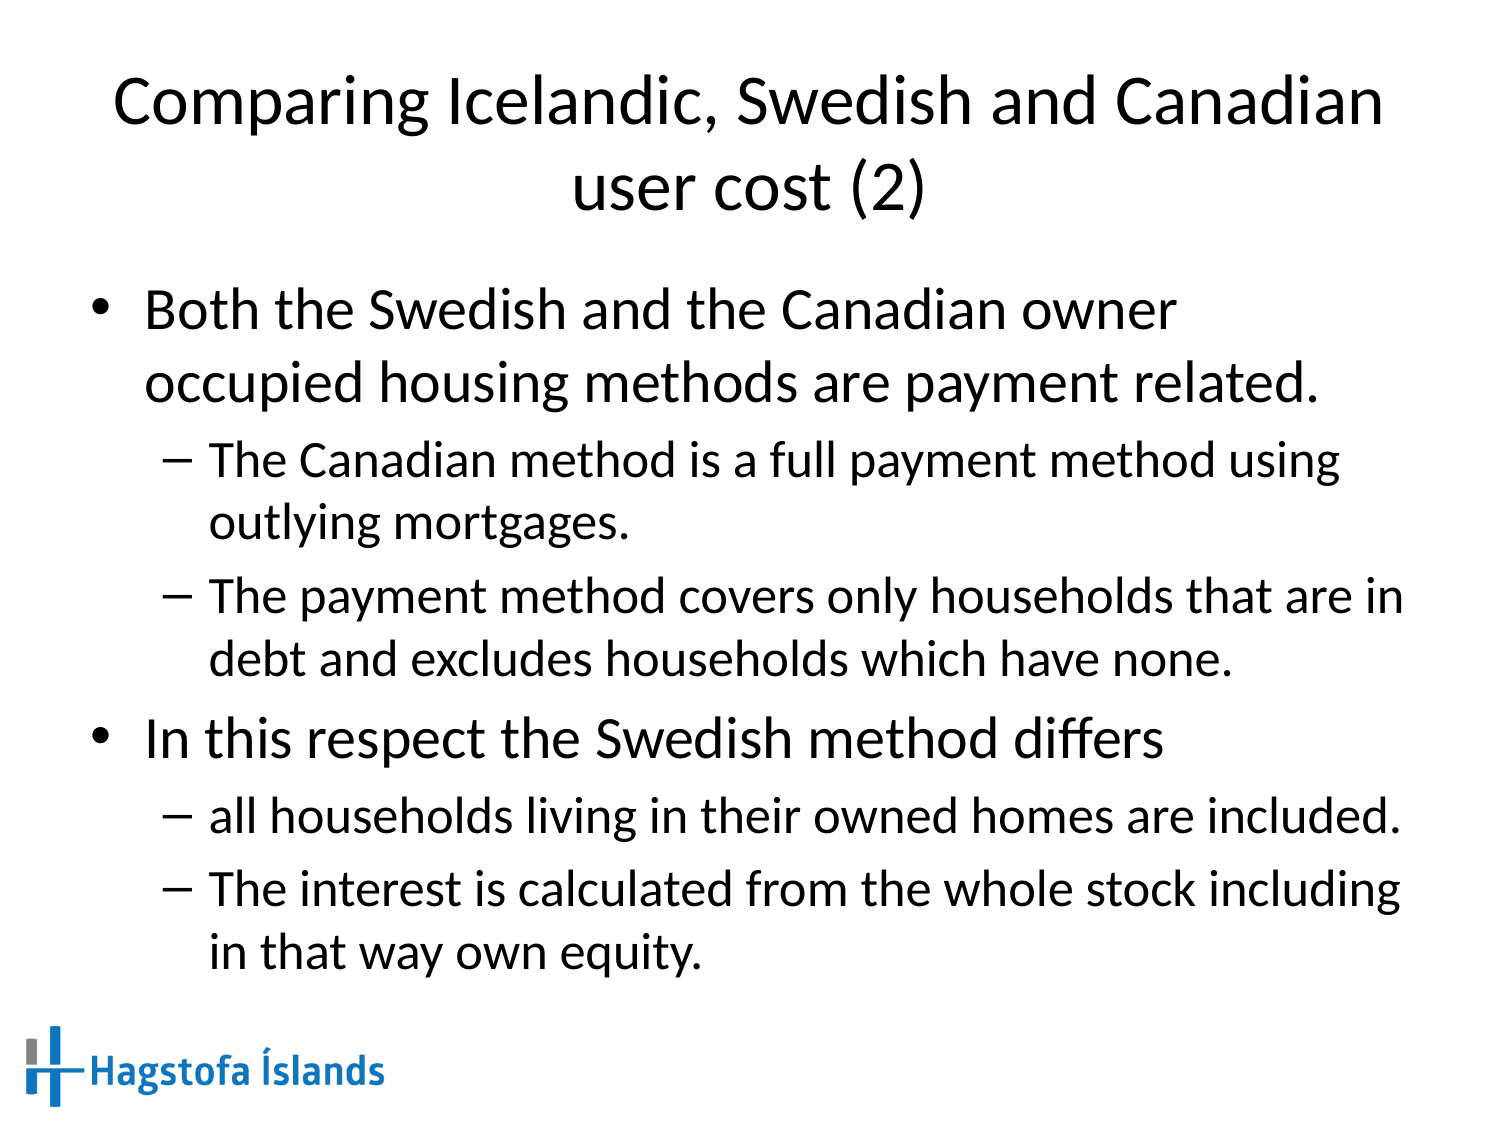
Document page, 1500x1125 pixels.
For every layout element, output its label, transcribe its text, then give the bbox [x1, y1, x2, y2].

list Both the Swedish and the Canadian owner occupied housing methods are payment related. The Canadian method is a full payment method using outlying mortgages. The payment method covers only households that are in debt and excludes households which have none. In this respect the Swedish method differs all households living in their owned homes are included. The interest is calculated from the whole stock including in that way own equity. [75, 262, 1425, 1005]
picture [24, 1024, 386, 1109]
title Comparing Icelandic, Swedish and Canadian user cost (2) [75, 45, 1425, 233]
